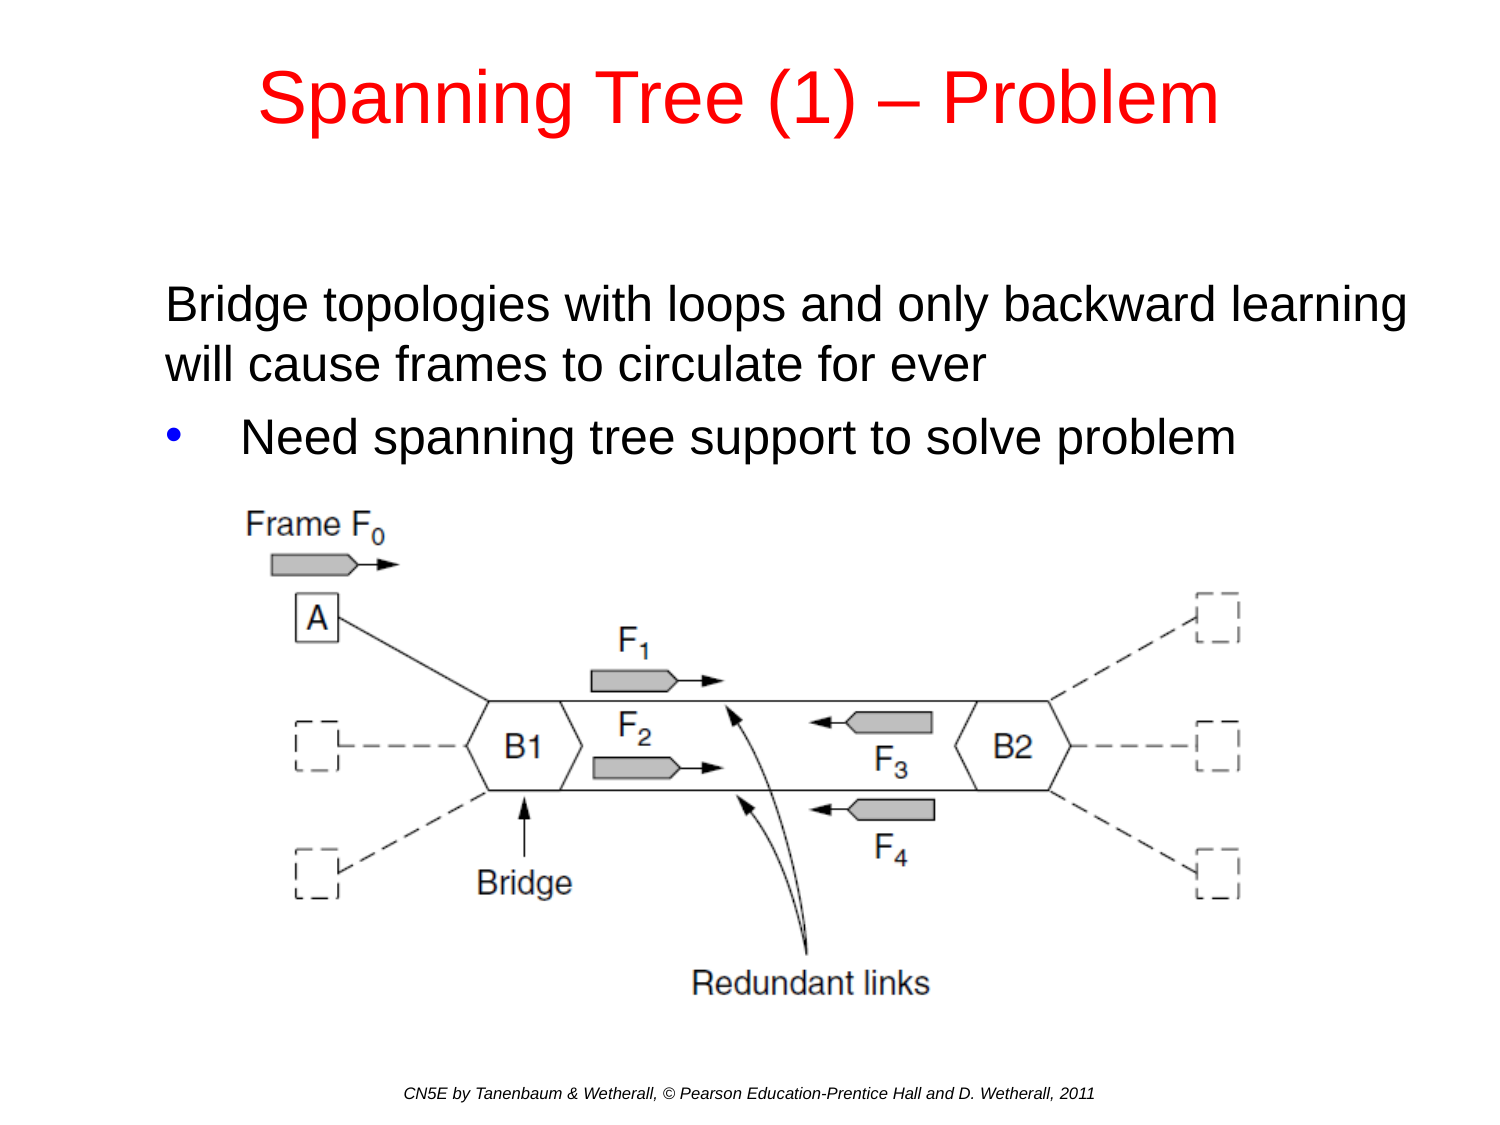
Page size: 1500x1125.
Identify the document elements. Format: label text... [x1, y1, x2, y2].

title Spanning Tree (1) – Problem [0, 0, 1500, 188]
footer CN5E by Tanenbaum & Wetherall, © Pearson Education-Prentice Hall and D. Wetherall, 2011 [0, 1074, 1500, 1125]
picture [192, 478, 1308, 1028]
list Bridge topologies with loops and only backward learning will cause frames to circulate for ever Need spanning tree support to solve problem [149, 263, 1429, 1020]
